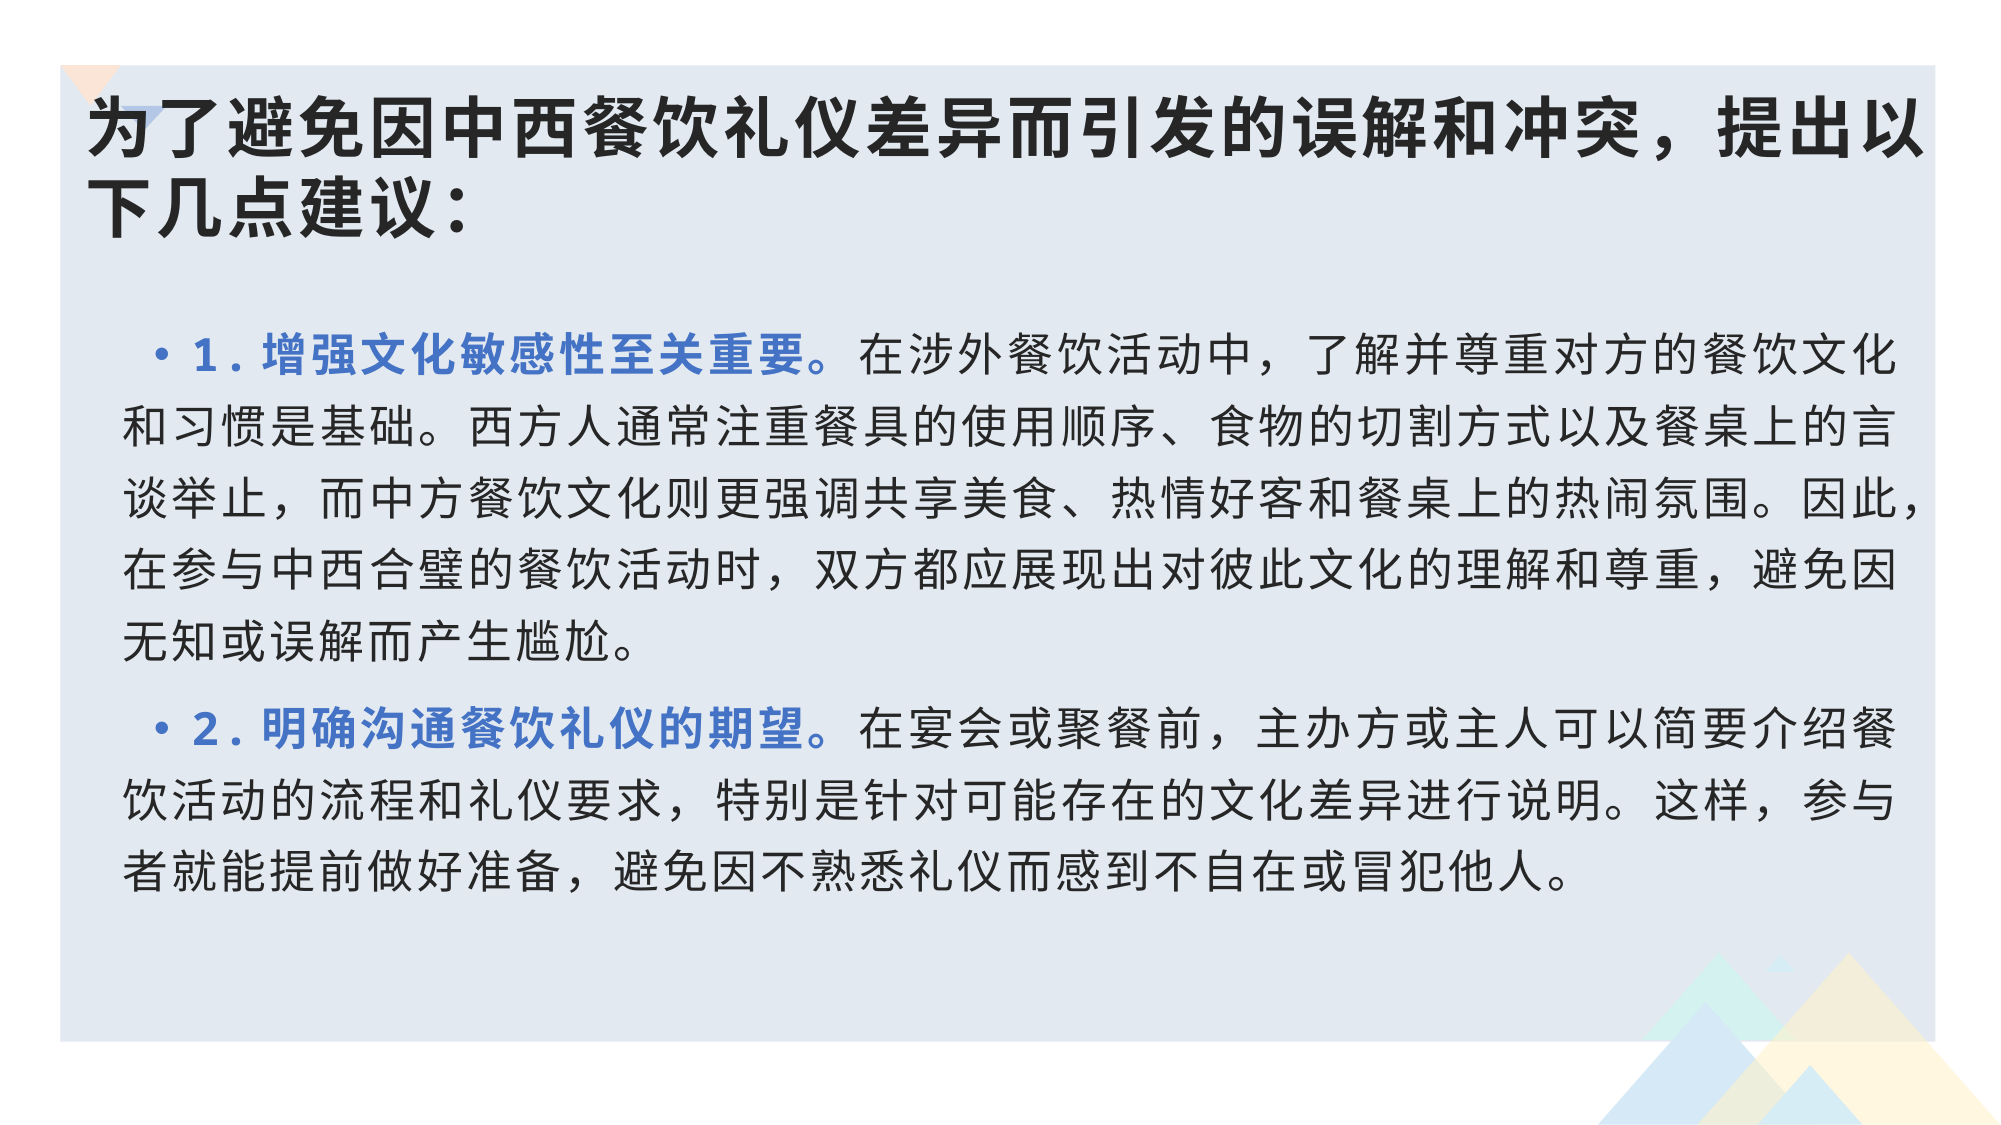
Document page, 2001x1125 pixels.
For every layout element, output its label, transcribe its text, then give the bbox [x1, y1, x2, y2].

list 1.增强文化敏感性至关重要。在涉外餐饮活动中，了解并尊重对方的餐饮文化和习惯是基础。西方人通常注重餐具的使用顺序、食物的切割方式以及餐桌上的言谈举止，而中方餐饮文化则更强调共享美食、热情好客和餐桌上的热闹氛围。因此，在参与中西合璧的餐饮活动时，双方都应展现出对彼此文化的理解和尊重，避免因无知或误解而产生尴尬。 2.明确沟通餐饮礼仪的期望。在宴会或聚餐前，主办方或主人可以简要介绍餐饮活动的流程和礼仪要求，特别是针对可能存在的文化差异进行说明。这样，参与者就能提前做好准备，避免因不熟悉礼仪而感到不自在或冒犯他人。 [70, 301, 1916, 907]
title 为了避免因中西餐饮礼仪差异而引发的误解和冲突，提出以下几点建议： [70, 145, 2000, 265]
